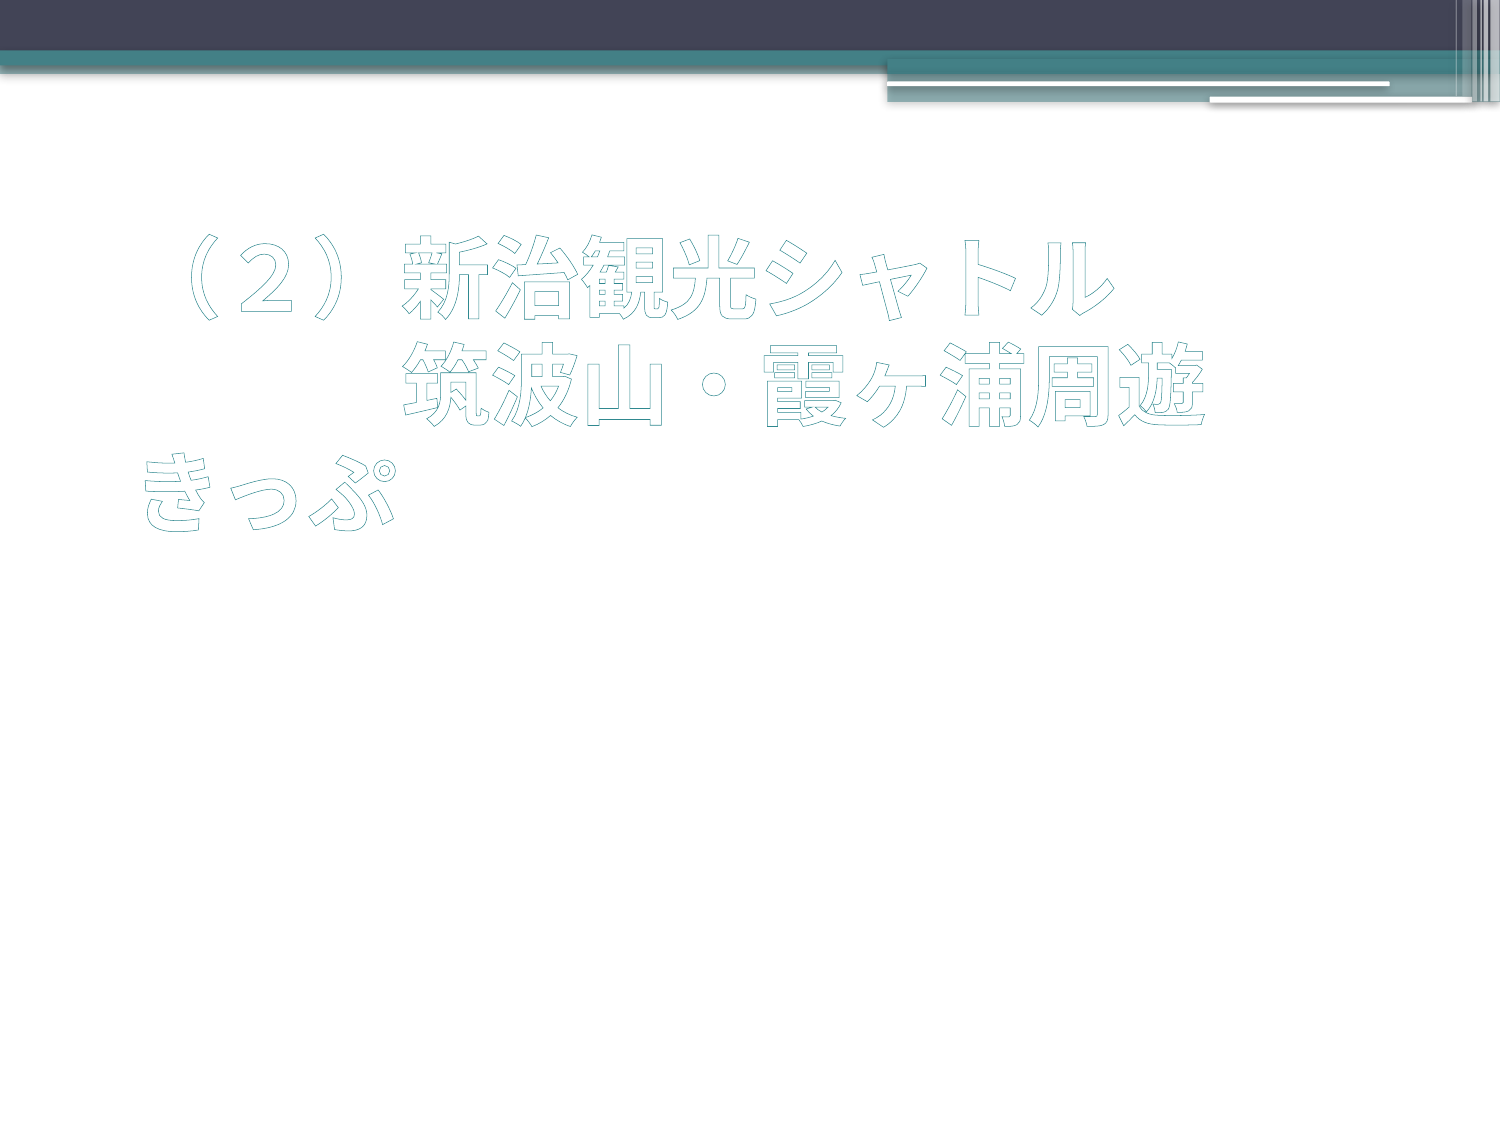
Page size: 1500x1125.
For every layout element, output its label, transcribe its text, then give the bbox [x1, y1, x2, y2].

title （２）新治観光シャトル 筑波山・霞ヶ浦周遊きっぷ [116, 327, 1393, 552]
